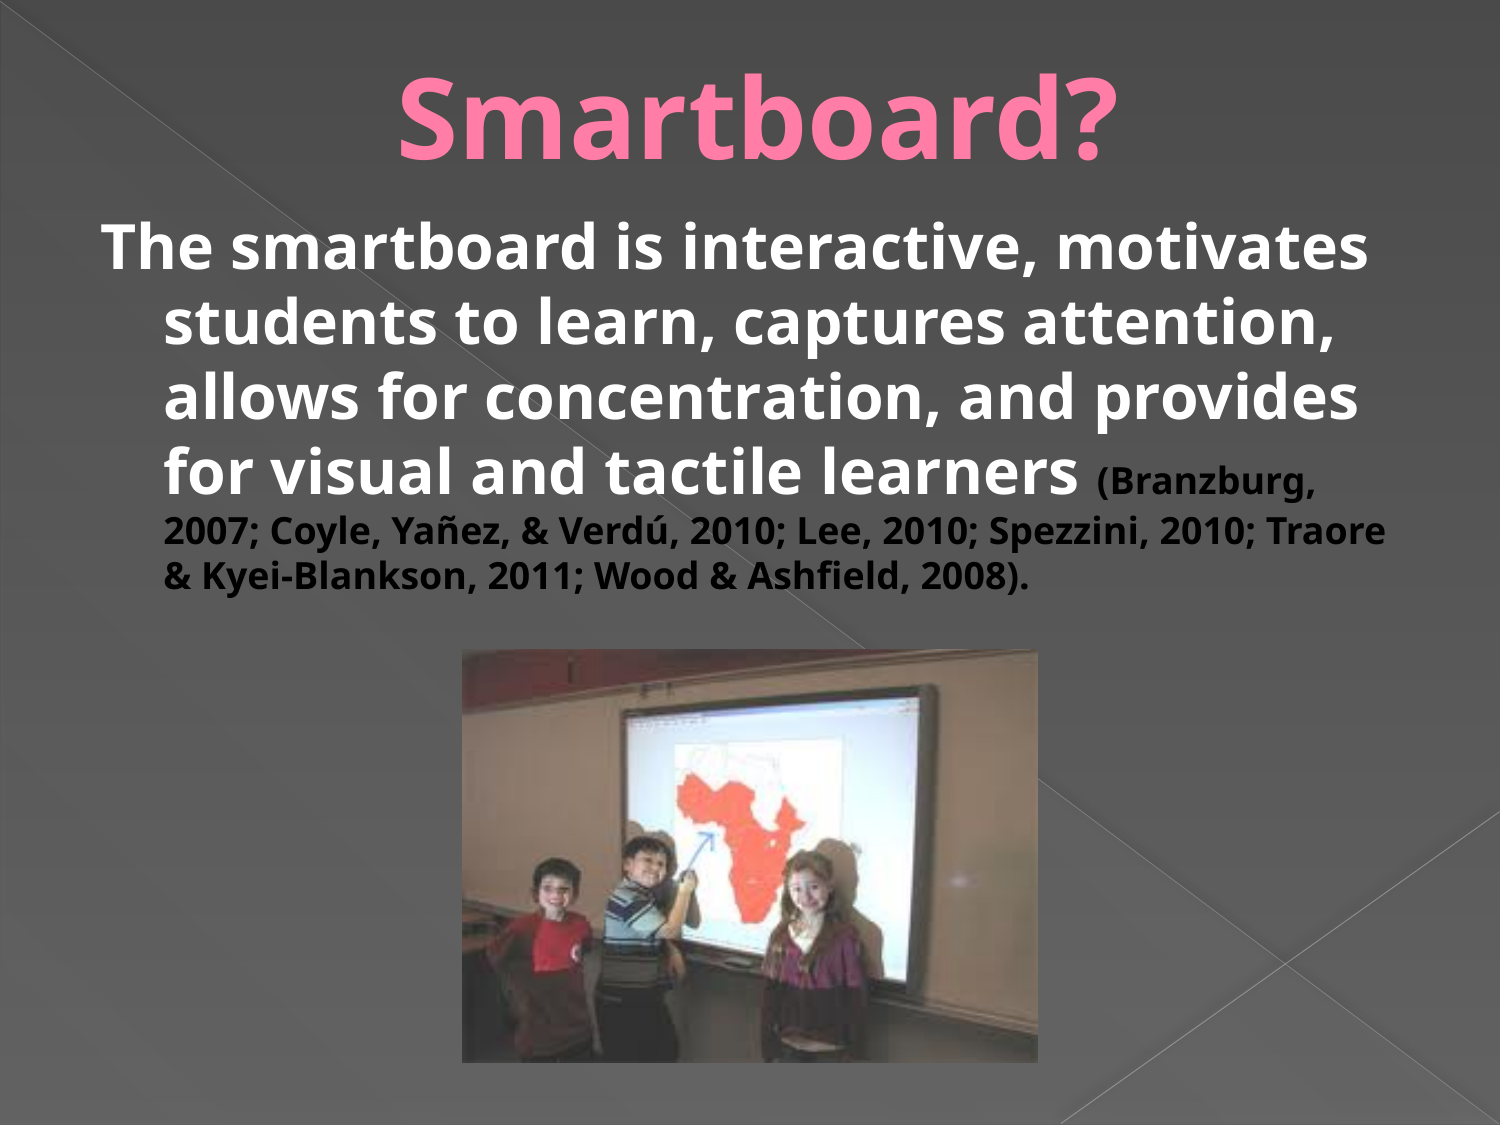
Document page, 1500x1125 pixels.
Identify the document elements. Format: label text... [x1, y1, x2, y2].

title Smartboard? [75, 0, 1425, 200]
list The smartboard is interactive, motivates students to learn, captures attention, allows for concentration, and provides for visual and tactile learners (Branzburg, 2007; Coyle, Yañez, & Verdú, 2010; Lee, 2010; Spezzini, 2010; Traore & Kyei-Blankson, 2011; Wood & Ashfield, 2008). [75, 200, 1425, 1000]
picture [462, 649, 1038, 1063]
